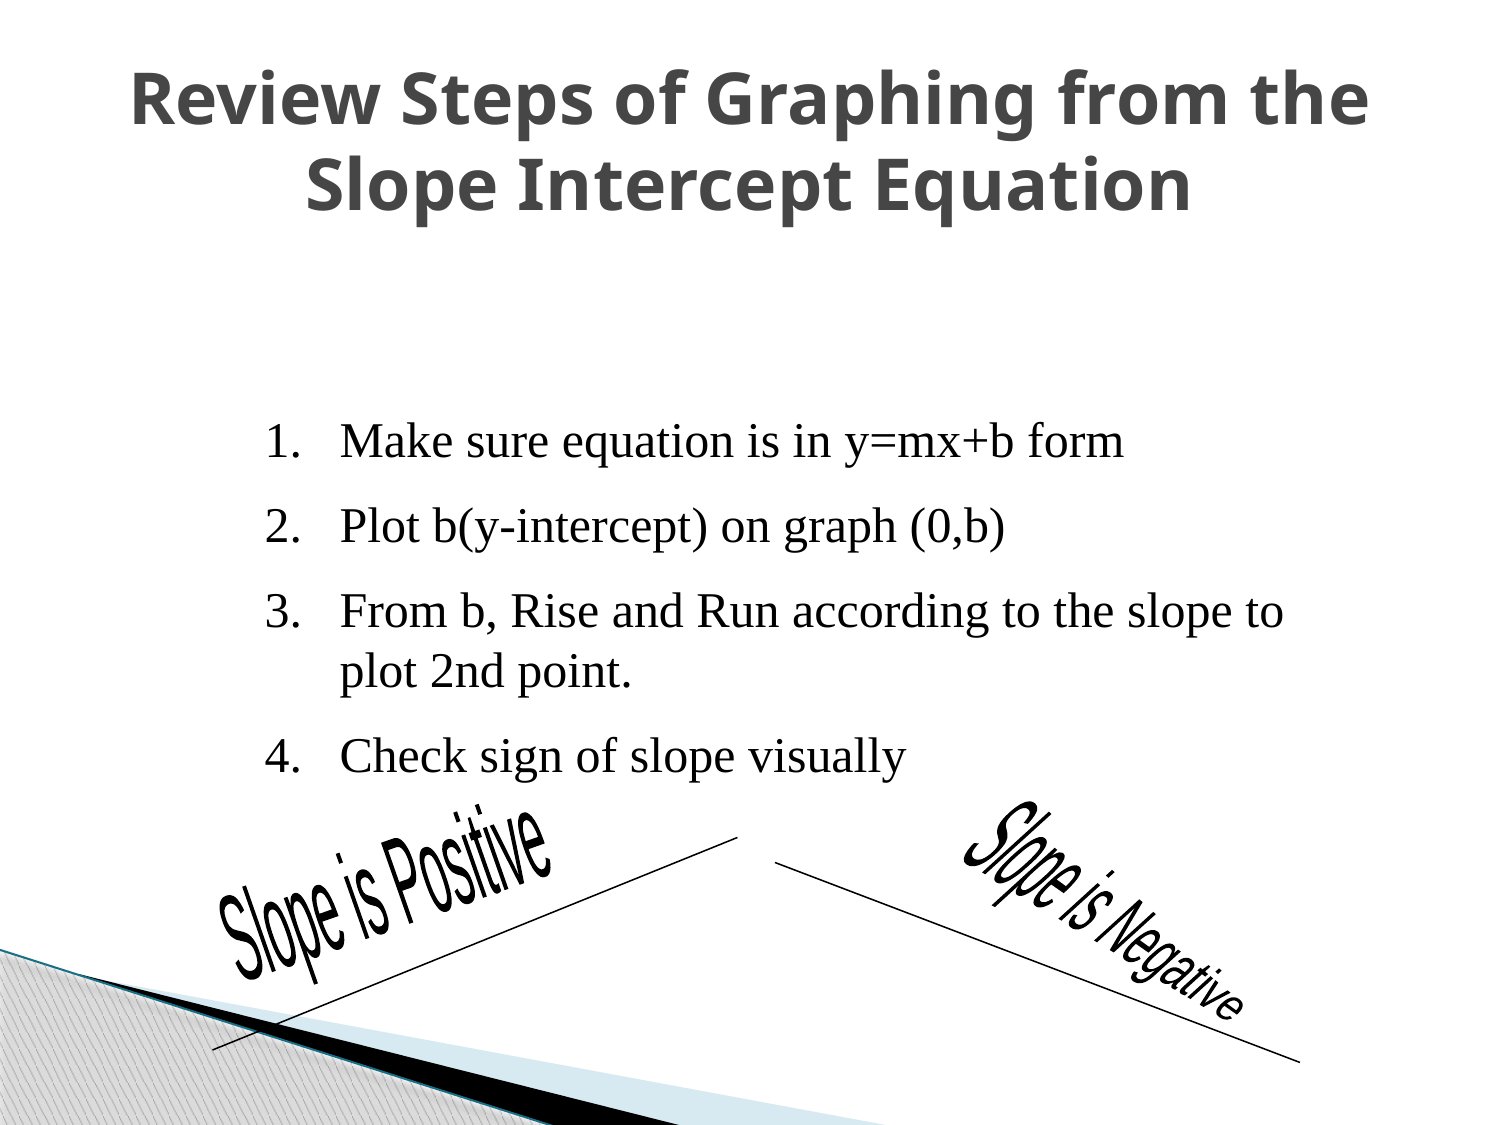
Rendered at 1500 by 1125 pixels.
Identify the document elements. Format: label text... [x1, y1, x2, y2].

title Review Steps of Graphing from the Slope Intercept Equation [75, 45, 1425, 233]
text_box Make sure equation is in y=mx+b form Plot b(y-intercept) on graph (0,b) From b, Rise and Run according to the slope to plot 2nd point. Check sign of slope visually [249, 399, 1300, 790]
